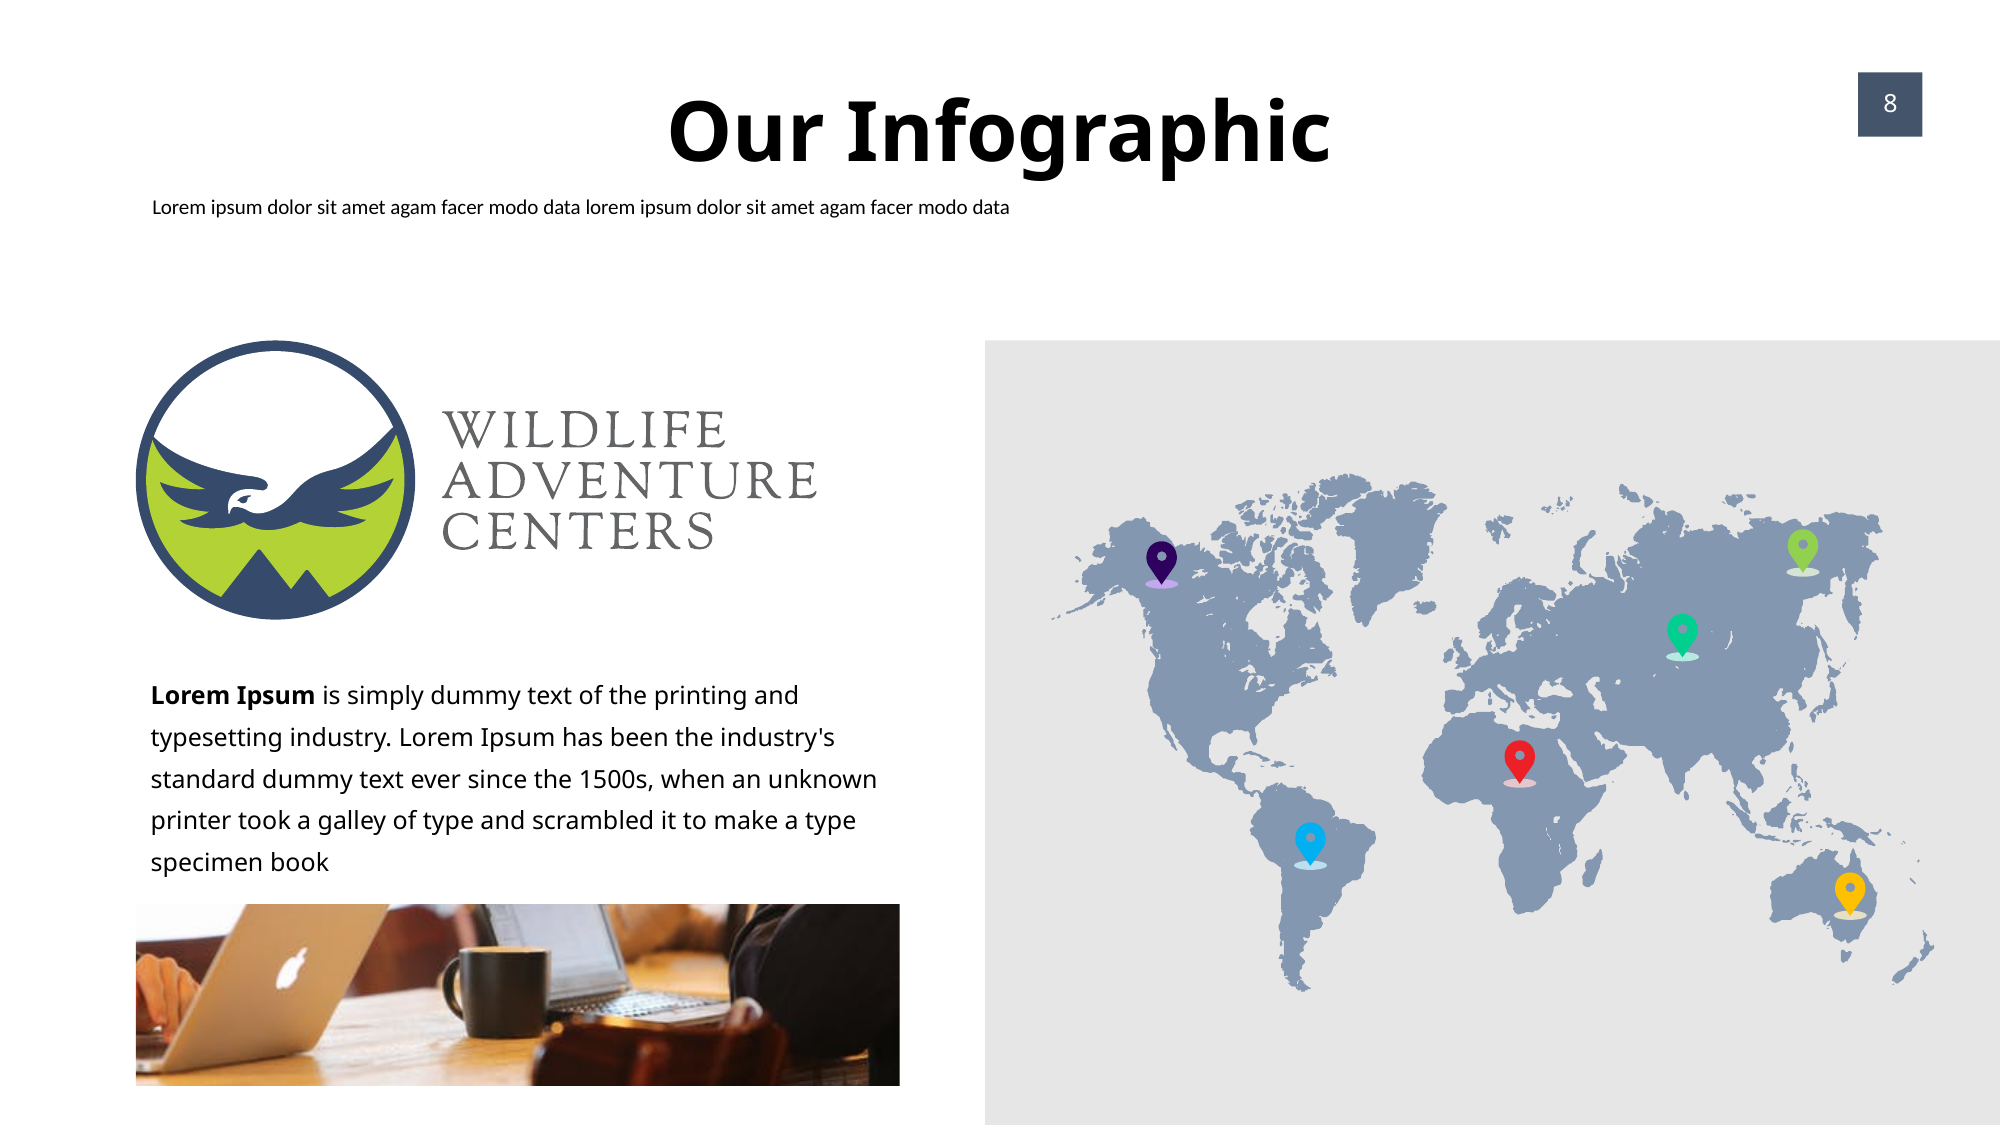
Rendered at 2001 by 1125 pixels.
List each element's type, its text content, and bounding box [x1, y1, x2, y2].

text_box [1051, 473, 1935, 992]
slide_number 8 [1863, 78, 1927, 130]
text_box [984, 339, 2000, 1125]
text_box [135, 340, 817, 620]
text_box Lorem Ipsum is simply dummy text of the printing and typesetting industry. Lorem Ipsum has been the industry's standard dummy text ever since the 1500s, when an unknown printer took a galley of type and scrambled it to make a type specimen book [135, 660, 931, 884]
title Our Infographic [137, 78, 1863, 186]
subtitle Lorem ipsum dolor sit amet agam facer modo data lorem ipsum dolor sit amet agam facer modo data [137, 186, 1863, 227]
picture [135, 904, 900, 1086]
